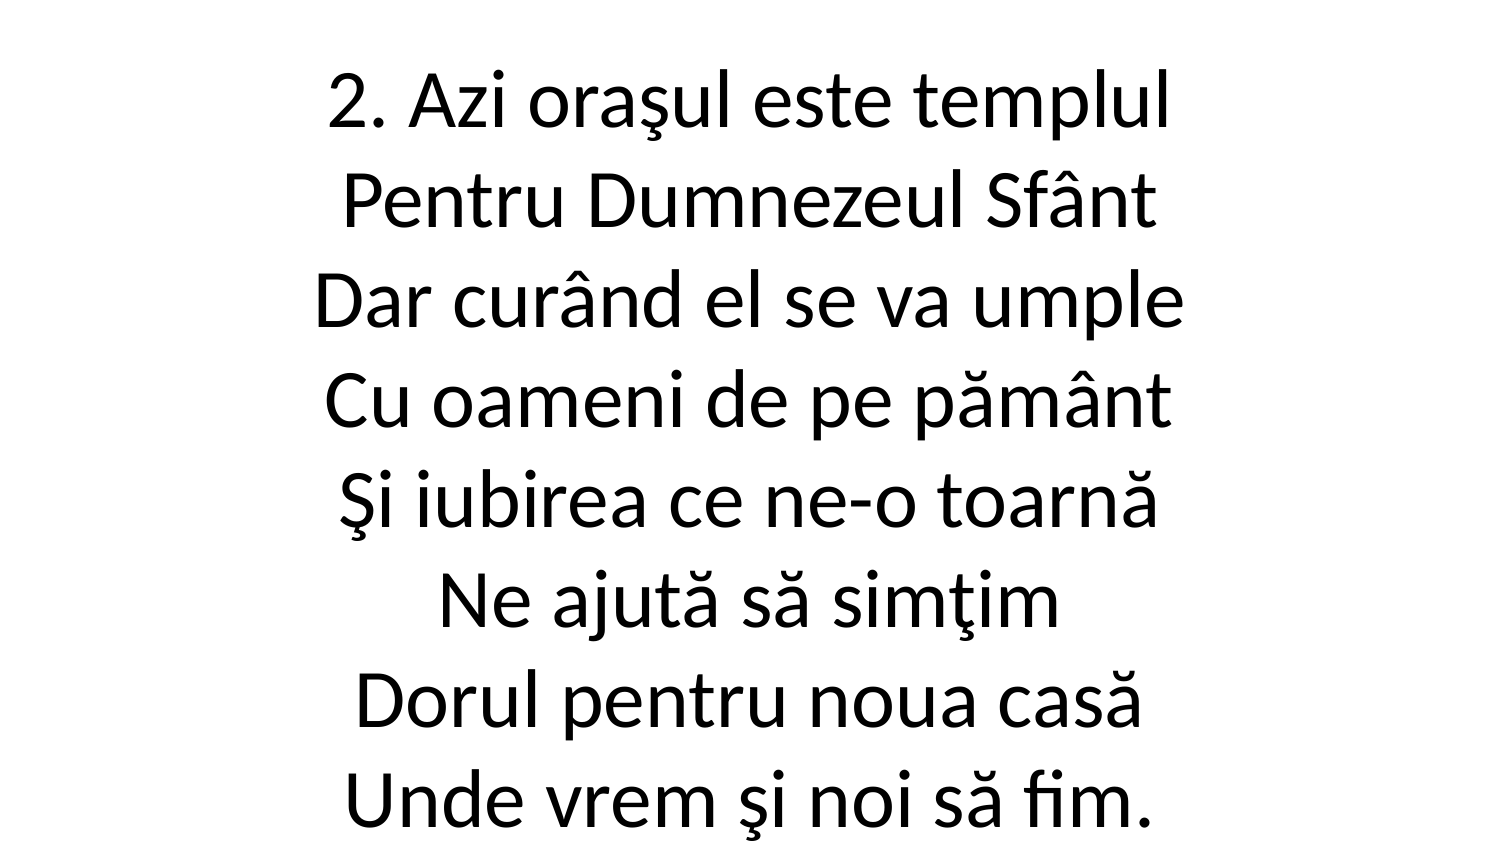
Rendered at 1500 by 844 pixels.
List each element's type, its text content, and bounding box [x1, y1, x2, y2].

text_box 2. Azi oraşul este templul Pentru Dumnezeul Sfânt Dar curând el se va umple Cu oameni de pe pământ Şi iubirea ce ne-o toarnă Ne ajută să simţim Dorul pentru noua casă Unde vrem şi noi să fim. [298, 0, 1202, 844]
